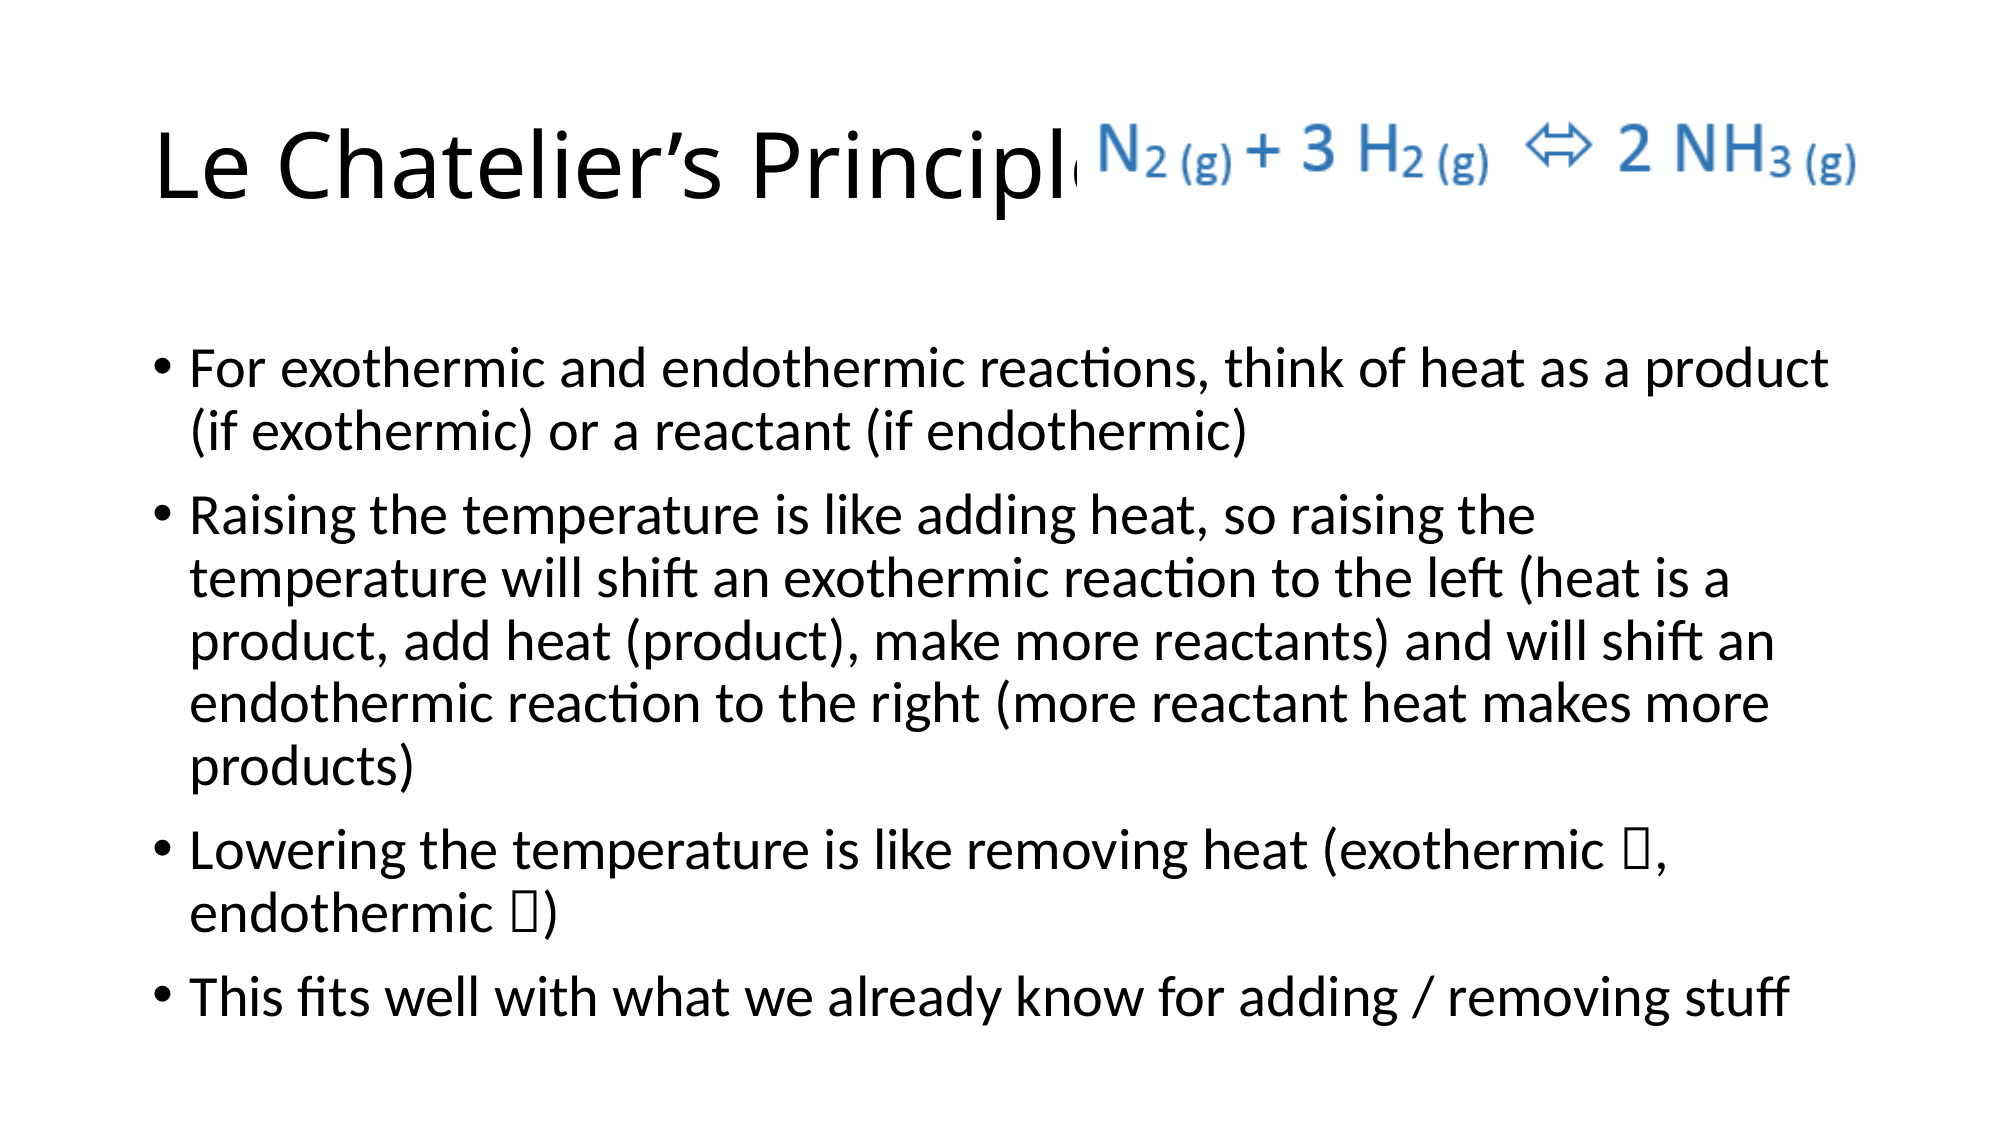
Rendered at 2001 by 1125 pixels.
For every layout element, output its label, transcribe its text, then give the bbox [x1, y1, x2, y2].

list For exothermic and endothermic reactions, think of heat as a product (if exothermic) or a reactant (if endothermic) Raising the temperature is like adding heat, so raising the temperature will shift an exothermic reaction to the left (heat is a product, add heat (product), make more reactants) and will shift an endothermic reaction to the right (more reactant heat makes more products) Lowering the temperature is like removing heat (exothermic , endothermic ) This fits well with what we already know for adding / removing stuff [137, 330, 1863, 1044]
picture [1077, 59, 1901, 260]
title Le Chatelier’s Principle [137, 59, 1863, 278]
